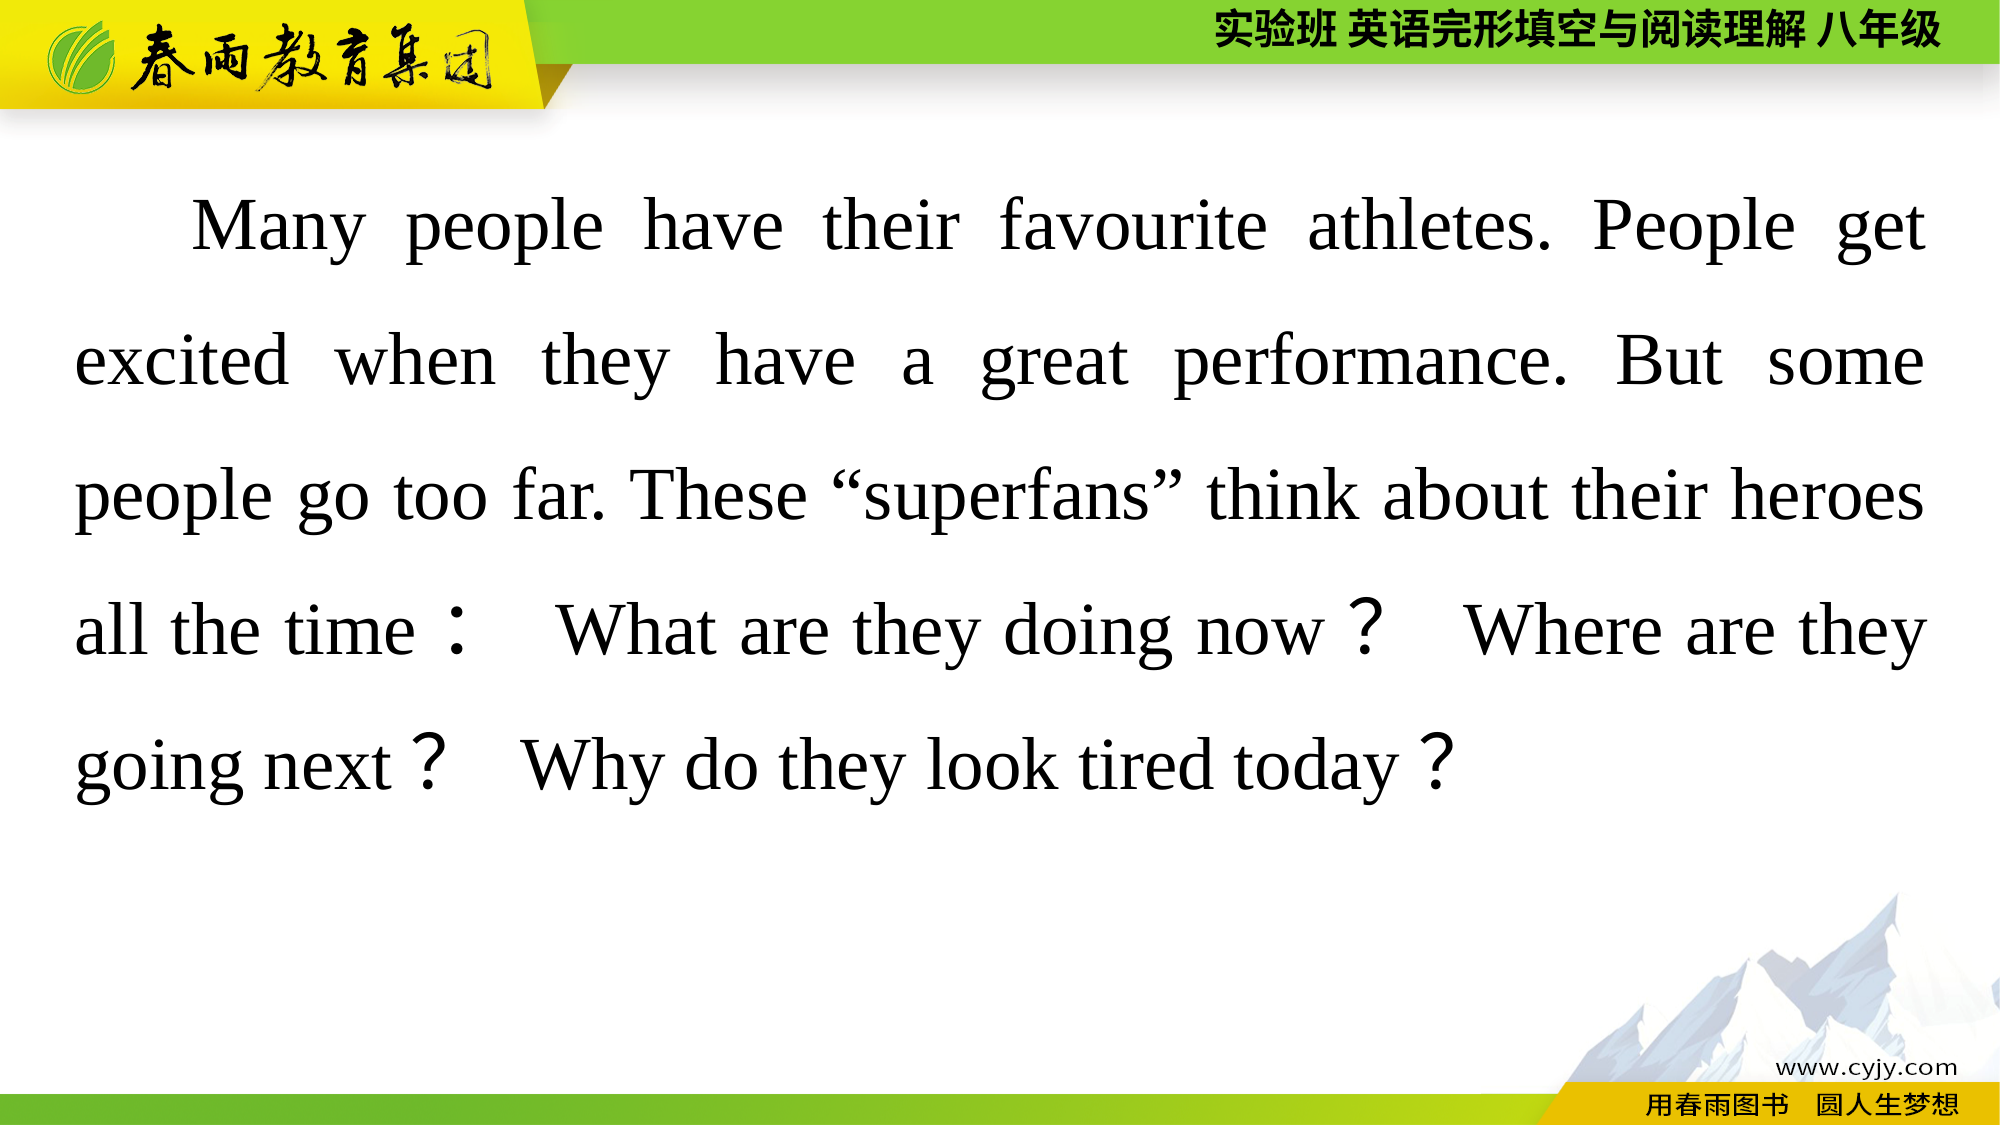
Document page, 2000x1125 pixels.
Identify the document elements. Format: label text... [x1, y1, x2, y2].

list Many people have their favourite athletes. People get excited when they have a great performance. But some people go too far. These “superfans” think about their heroes all the time： What are they doing now？ Where are they going next？ Why do they look tired today？ [59, 122, 1944, 820]
picture [0, 0, 2000, 1125]
